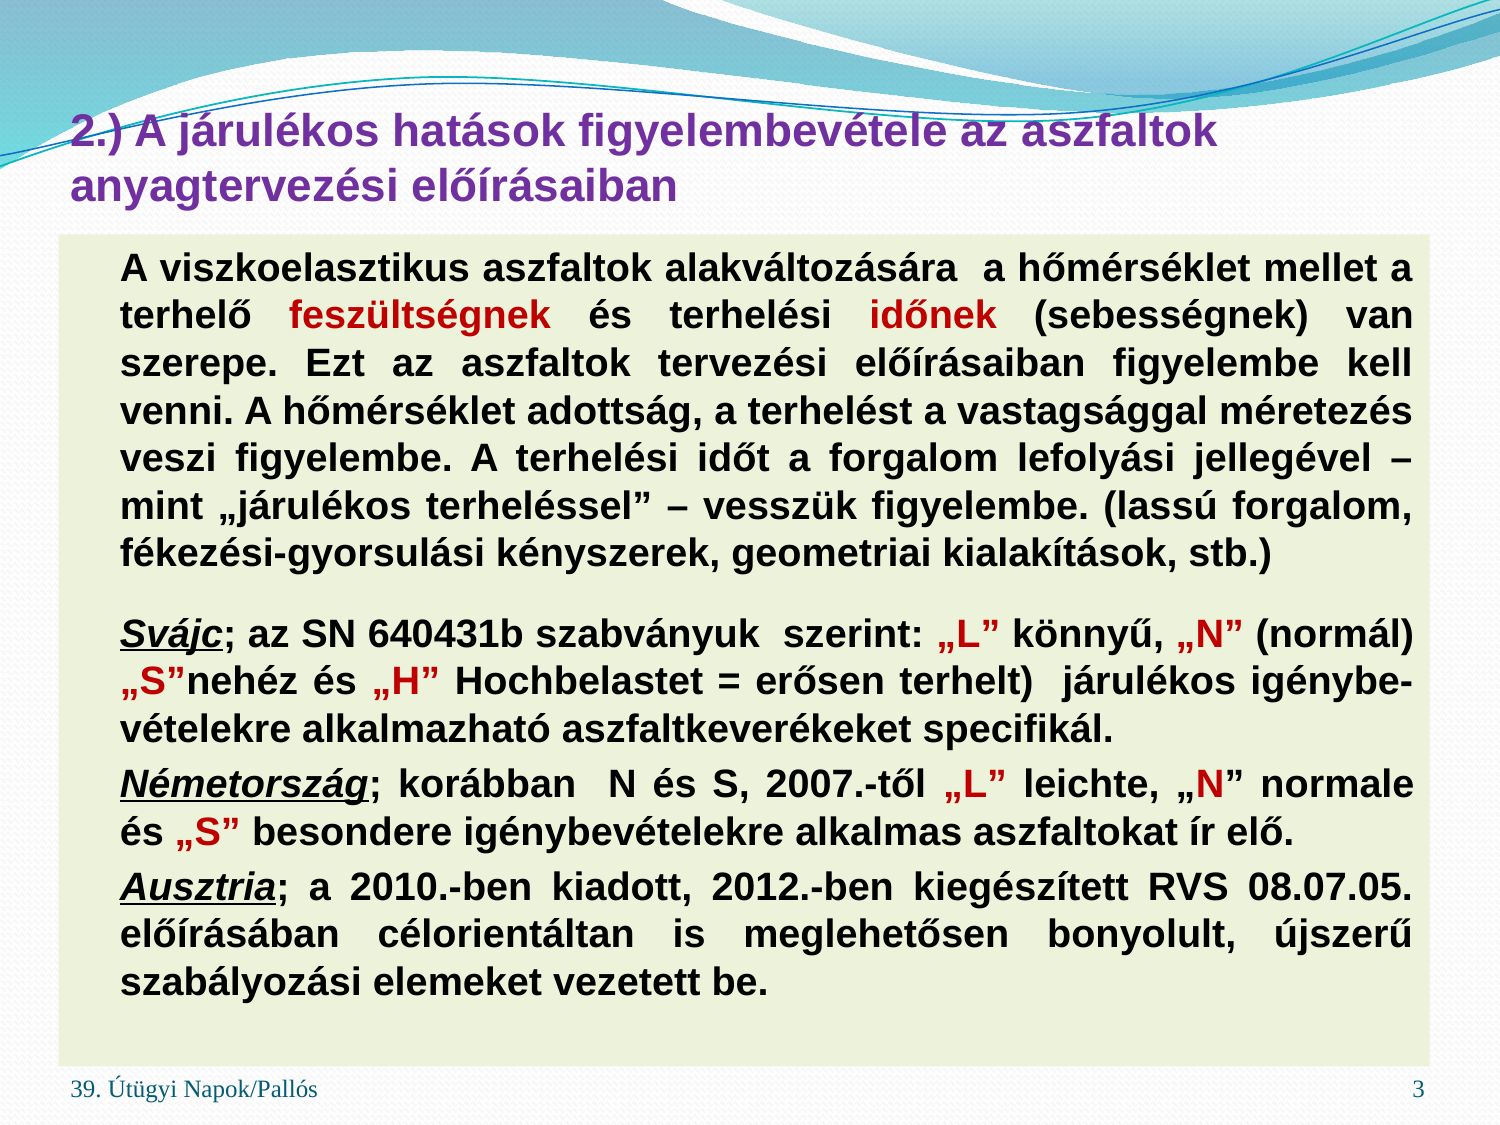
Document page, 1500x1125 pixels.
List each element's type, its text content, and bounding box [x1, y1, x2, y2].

list A viszkoelasztikus aszfaltok alakváltozására a hőmérséklet mellet a terhelő feszültségnek és terhelési időnek (sebességnek) van szerepe. Ezt az aszfaltok tervezési előírásaiban figyelembe kell venni. A hőmérséklet adottság, a terhelést a vastagsággal méretezés veszi figyelembe. A terhelési időt a forgalom lefolyási jellegével – mint „járulékos terheléssel” – vesszük figyelembe. (lassú forgalom, fékezési-gyorsulási kényszerek, geometriai kialakítások, stb.) Svájc; az SN 640431b szabványuk szerint: „L” könnyű, „N” (normál) „S”nehéz és „H” Hochbelastet = erősen terhelt) járulékos igénybe-vételekre alkalmazható aszfaltkeverékeket specifikál. Németország; korábban N és S, 2007.-től „L” leichte, „N” normale és „S” besondere igénybevételekre alkalmas aszfaltokat ír elő. Ausztria; a 2010.-ben kiadott, 2012.-ben kiegészített RVS 08.07.05. előírásában célorientáltan is meglehetősen bonyolult, újszerű szabályozási elemeket vezetett be. [58, 234, 1430, 1067]
title 2.) A járulékos hatások figyelembevétele az aszfaltok anyagtervezési előírásaiban [70, 81, 1419, 212]
slide_number 3 [1299, 1042, 1425, 1103]
footer 39. Útügyi Napok/Pallós [70, 1042, 988, 1103]
